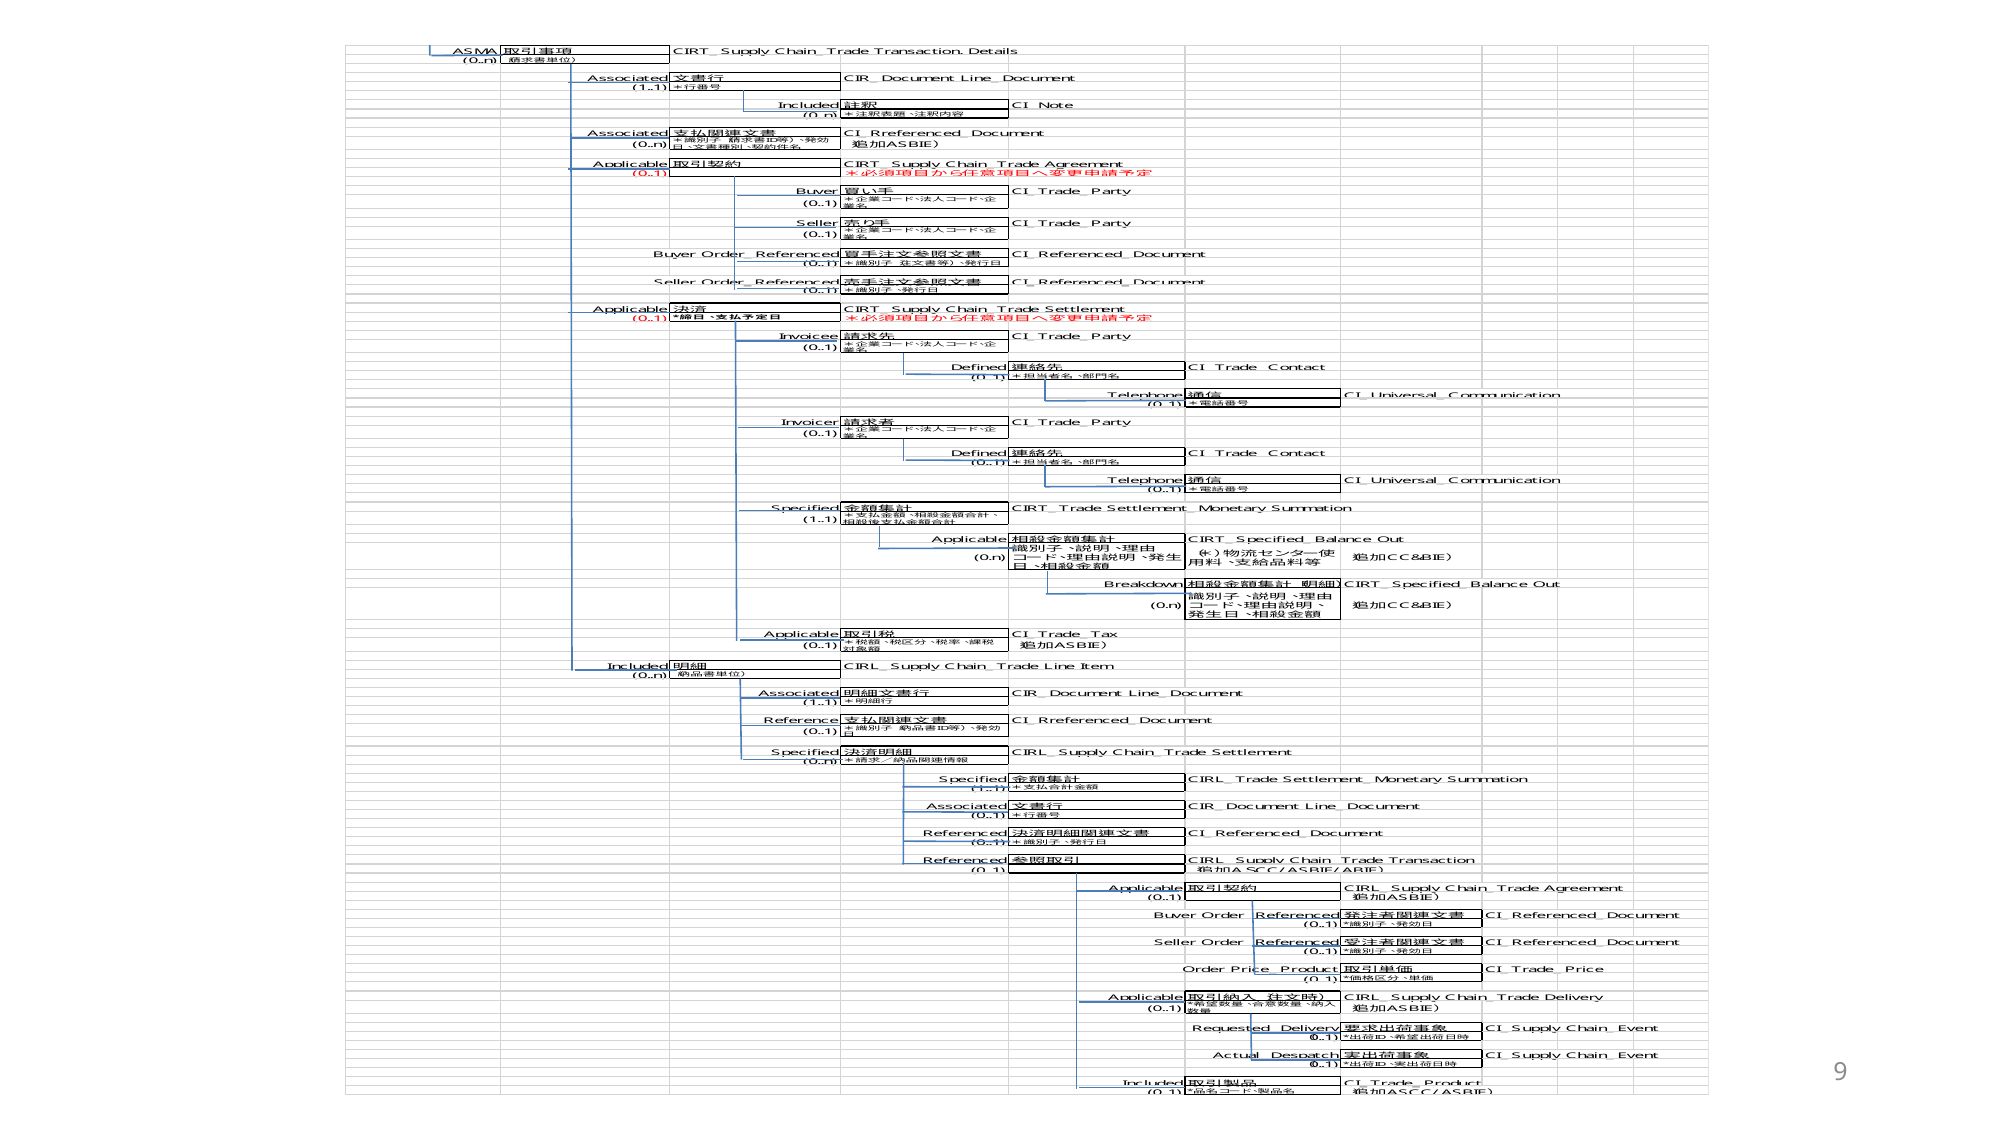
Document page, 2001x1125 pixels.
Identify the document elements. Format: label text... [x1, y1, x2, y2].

slide_number 9 [1412, 1042, 1863, 1103]
picture [344, 44, 1710, 1095]
